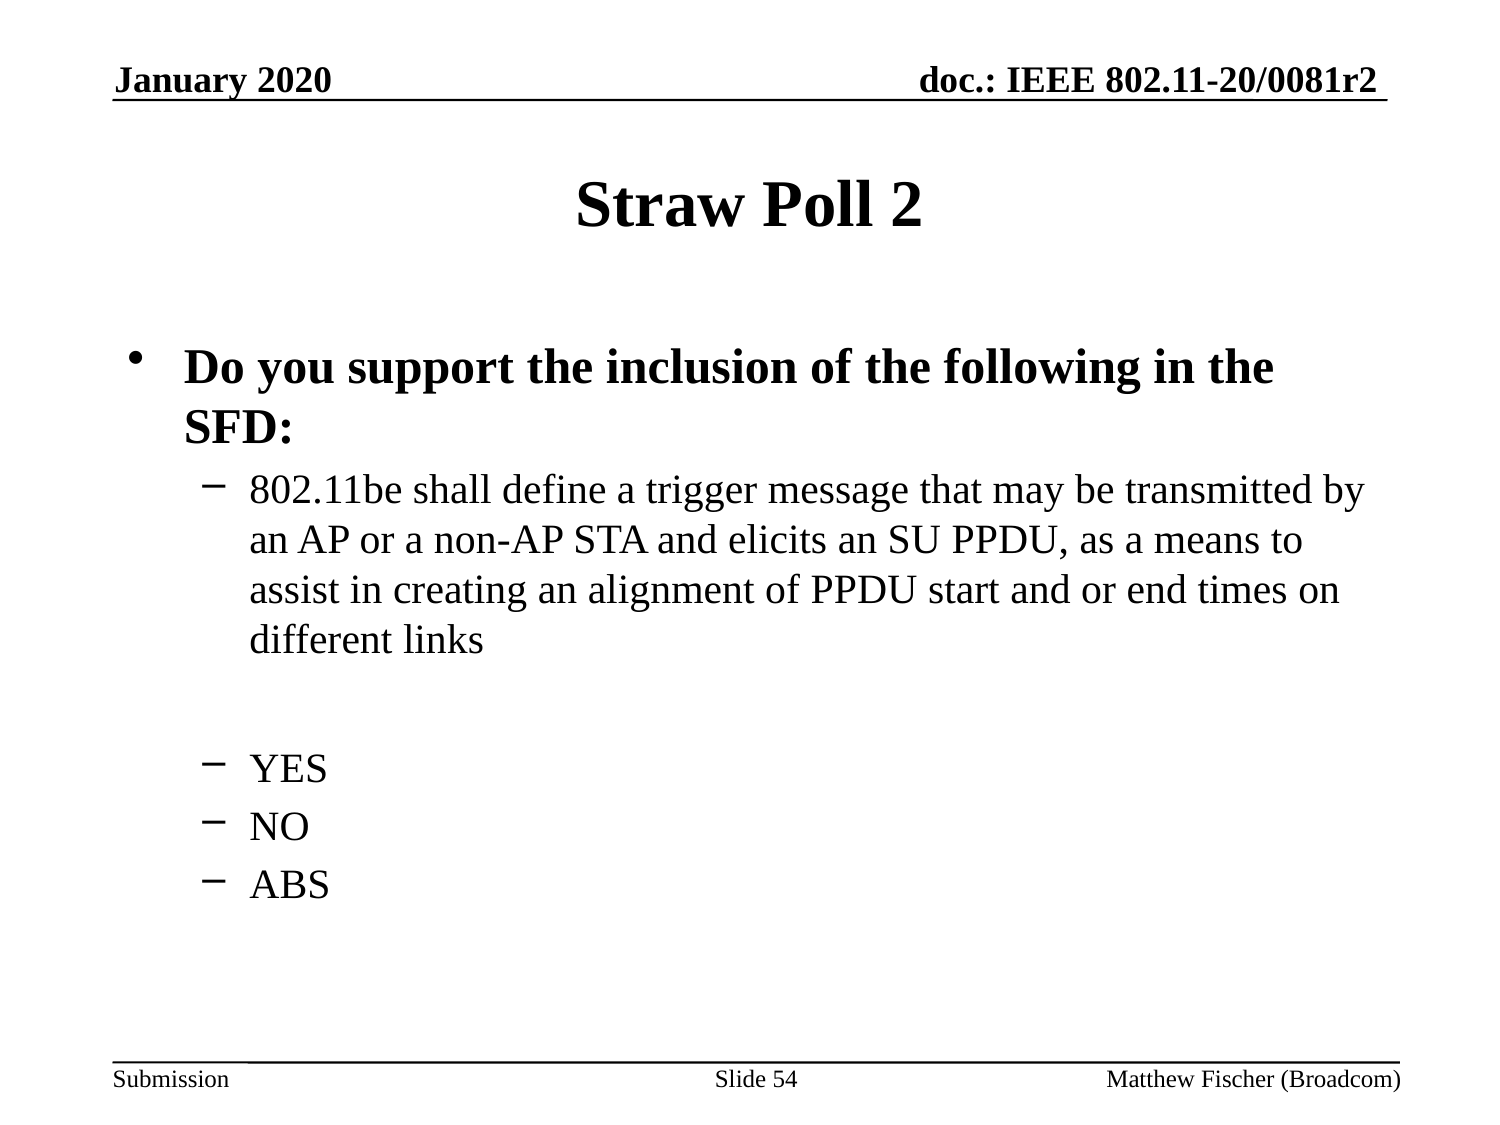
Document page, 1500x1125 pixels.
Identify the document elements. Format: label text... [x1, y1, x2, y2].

title Straw Poll 2 [112, 112, 1388, 288]
slide_number Slide 54 [712, 1061, 800, 1093]
list Do you support the inclusion of the following in the SFD: 802.11be shall define a trigger message that may be transmitted by an AP or a non-AP STA and elicits an SU PPDU, as a means to assist in creating an alignment of PPDU start and or end times on different links YES NO ABS [112, 326, 1388, 1002]
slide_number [114, 54, 335, 101]
footer Matthew Fischer (Broadcom) [1102, 1061, 1402, 1093]
